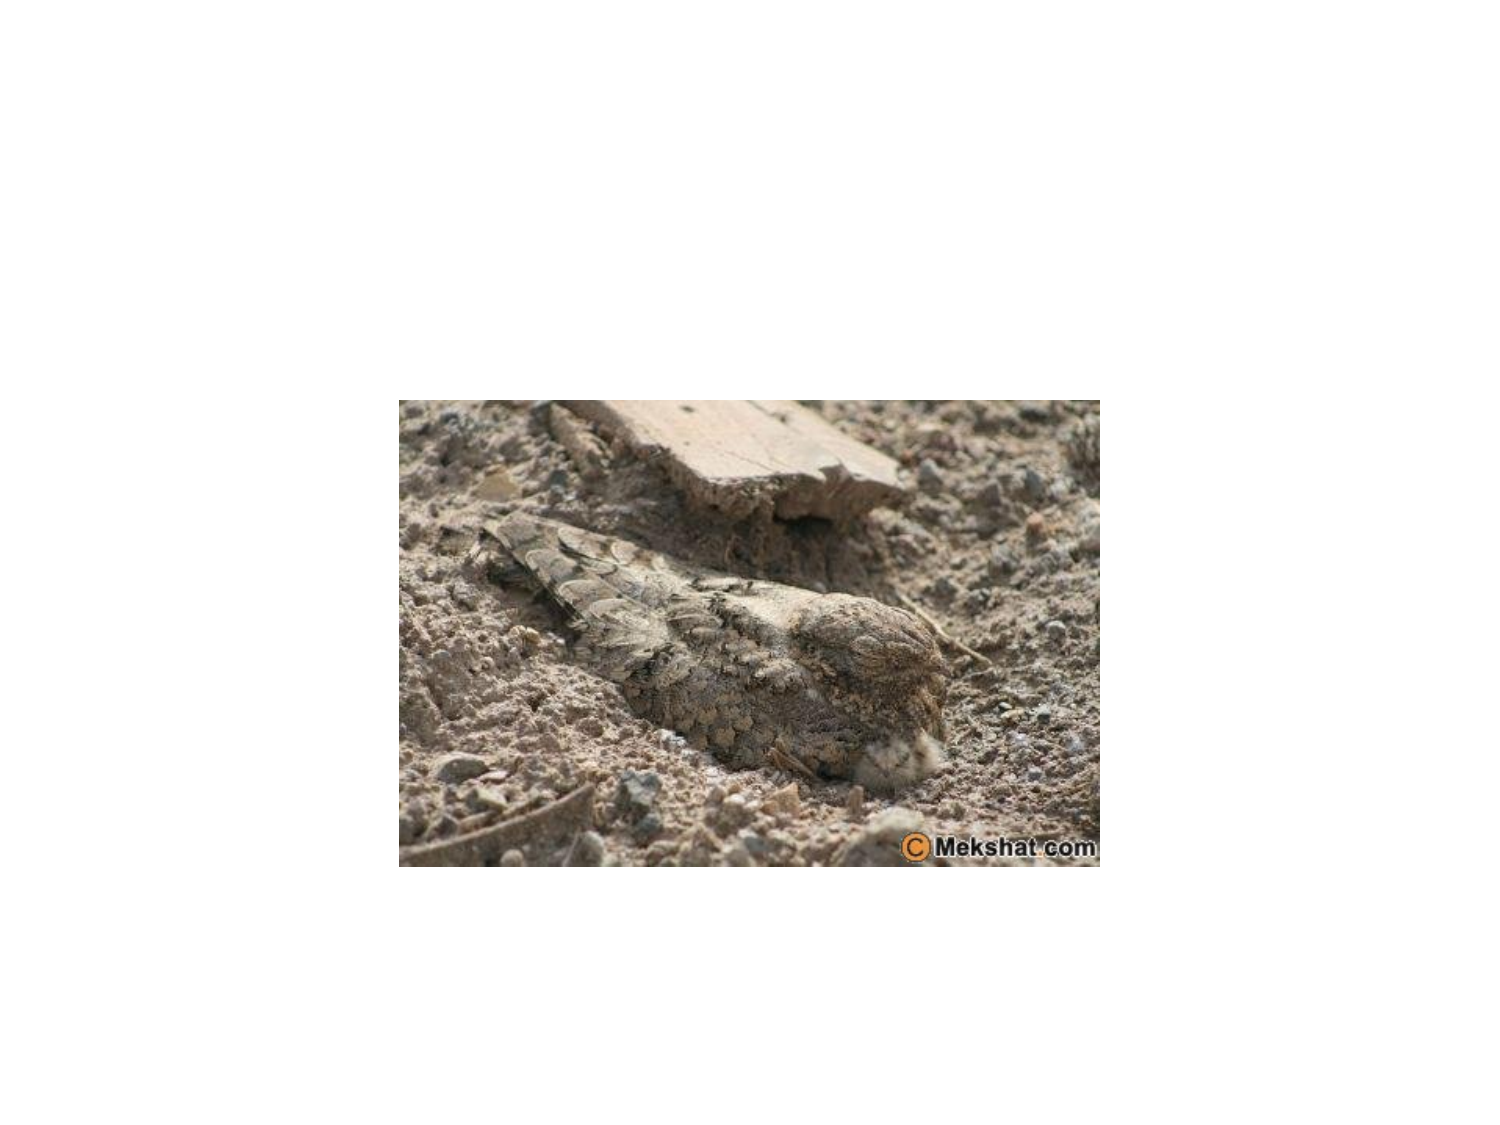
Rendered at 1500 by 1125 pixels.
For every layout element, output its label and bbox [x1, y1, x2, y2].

list [399, 400, 1101, 867]
